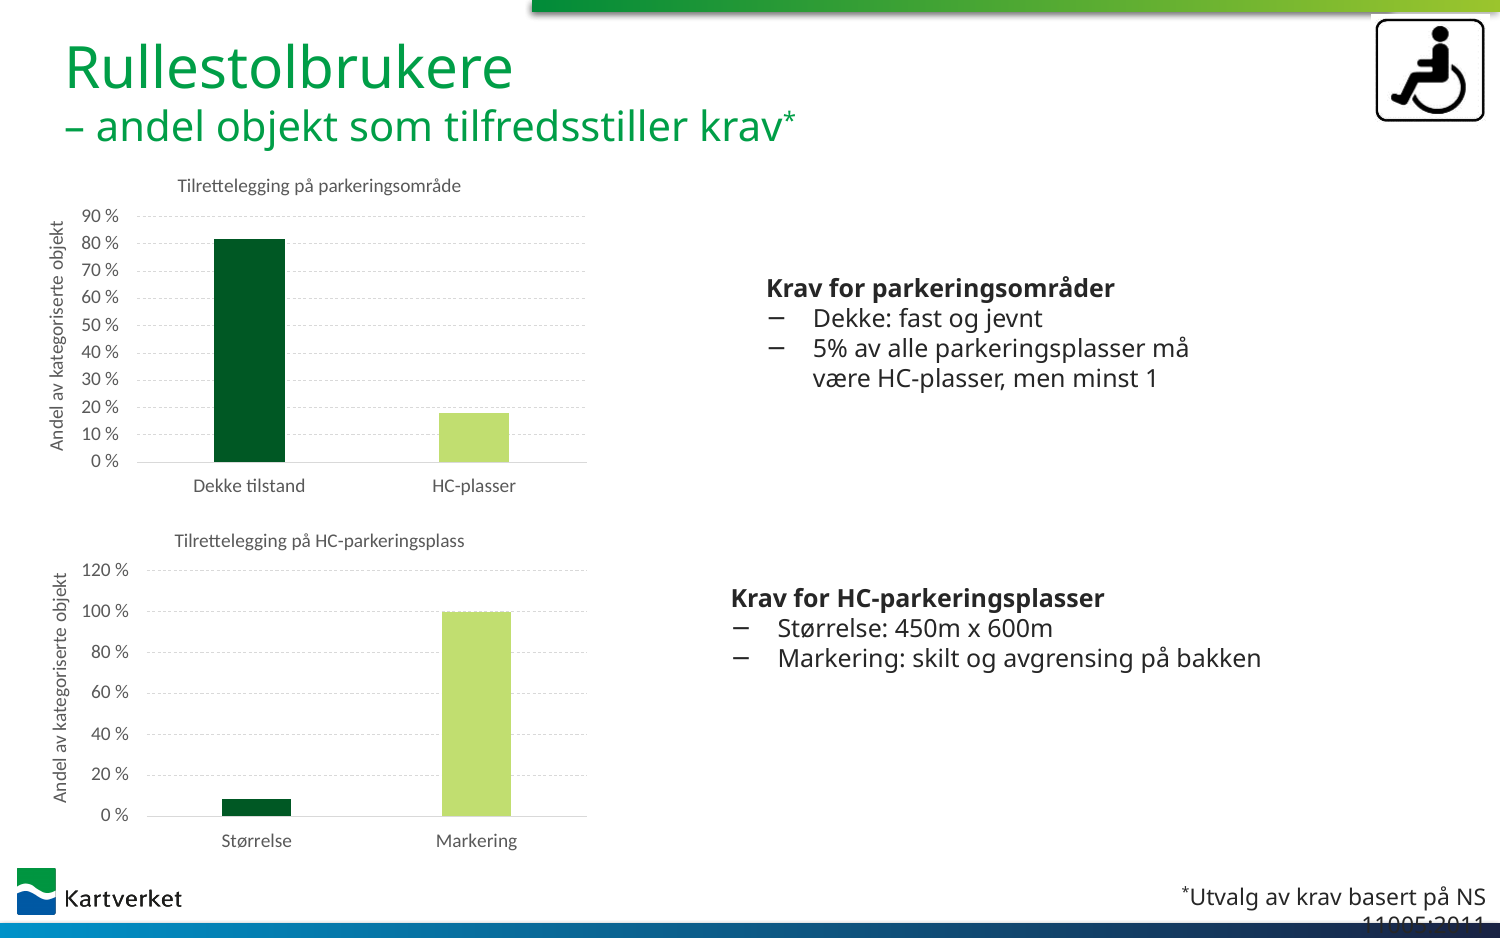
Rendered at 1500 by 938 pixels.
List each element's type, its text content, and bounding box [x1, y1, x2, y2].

text_box Krav for parkeringsområder Dekke: fast og jevnt 5% av alle parkeringsplasser må være HC-plasser, men minst 1 [751, 264, 1232, 400]
text_box Krav for HC-parkeringsplasser Størrelse: 450m x 600m Markering: skilt og avgrensing på bakken [715, 574, 1278, 680]
text_box Rullestolbrukere – andel objekt som tilfredsstiller krav* [49, 23, 1431, 158]
picture [1371, 13, 1491, 127]
picture [41, 166, 598, 505]
picture [41, 520, 598, 859]
text_box *Utvalg av krav basert på NS 11005:2011 [1068, 873, 1500, 938]
